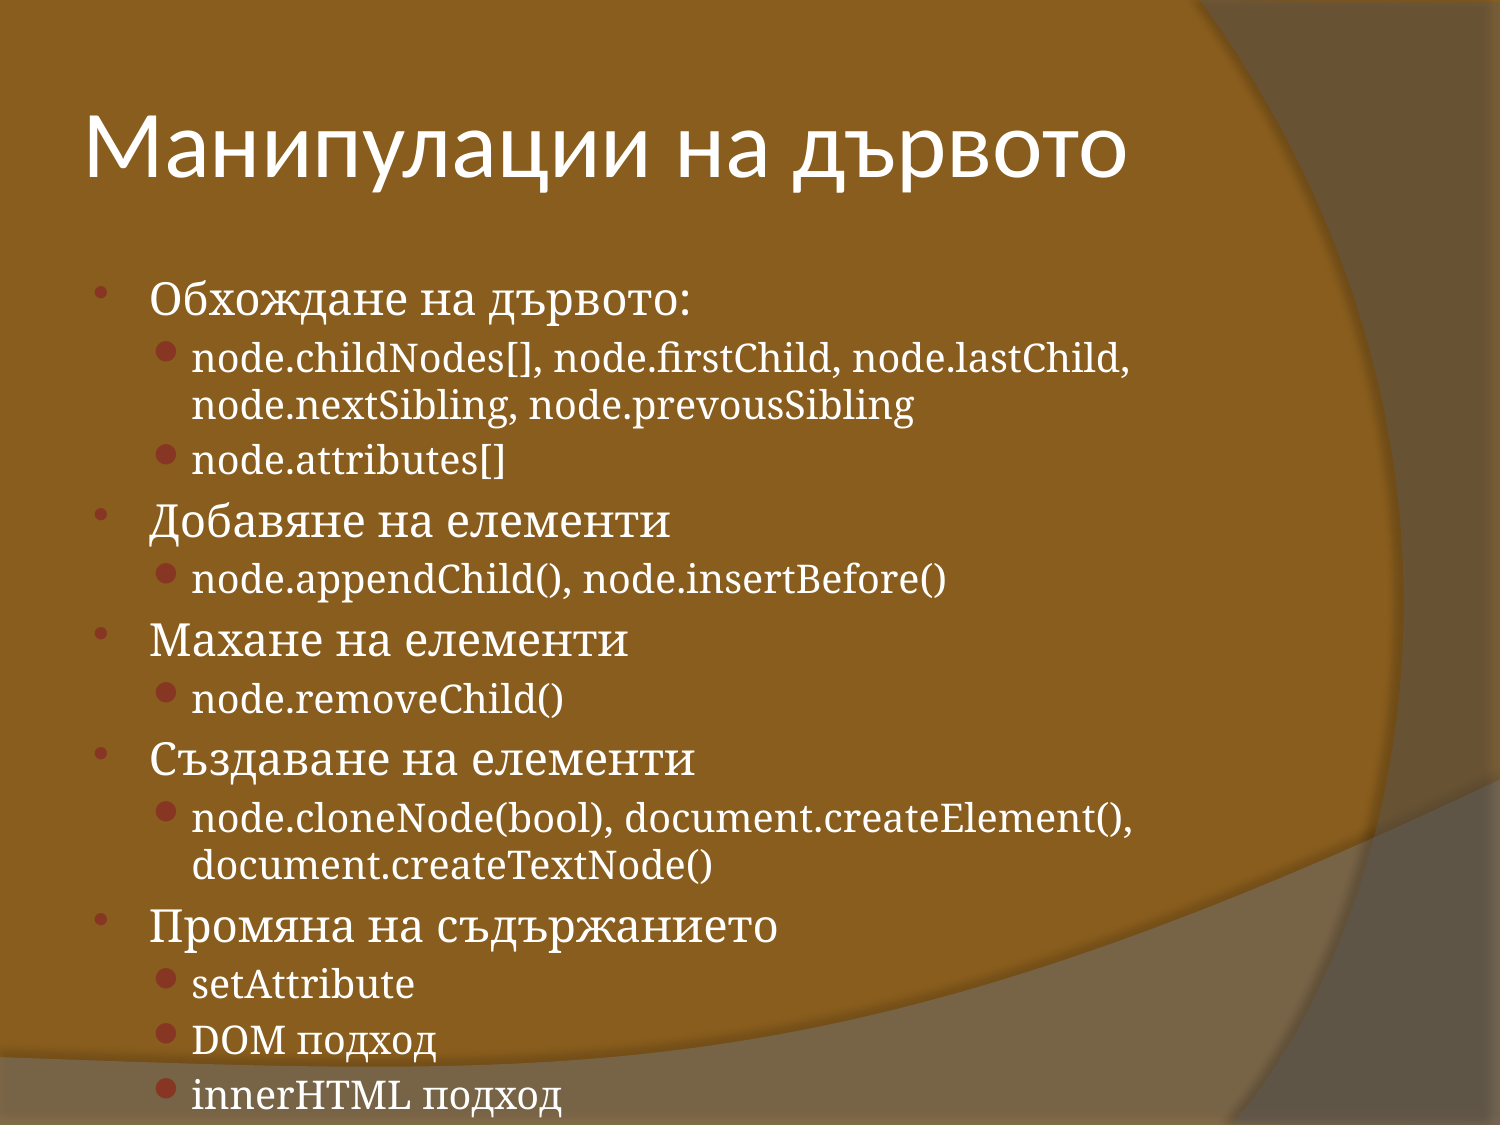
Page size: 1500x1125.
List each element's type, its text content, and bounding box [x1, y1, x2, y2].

list Обхождане на дървото: node.childNodes[], node.firstChild, node.lastChild, node.nextSibling, node.prevousSibling node.attributes[] Добавяне на елементи node.appendChild(), node.insertBefore() Махане на елементи node.removeChild() Създаване на елементи node.cloneNode(bool), document.createElement(), document.createTextNode() Промяна на съдържанието setAttribute DOM подход innerHTML подход [75, 262, 1413, 1125]
title Манипулации на дървото [75, 45, 1300, 233]
